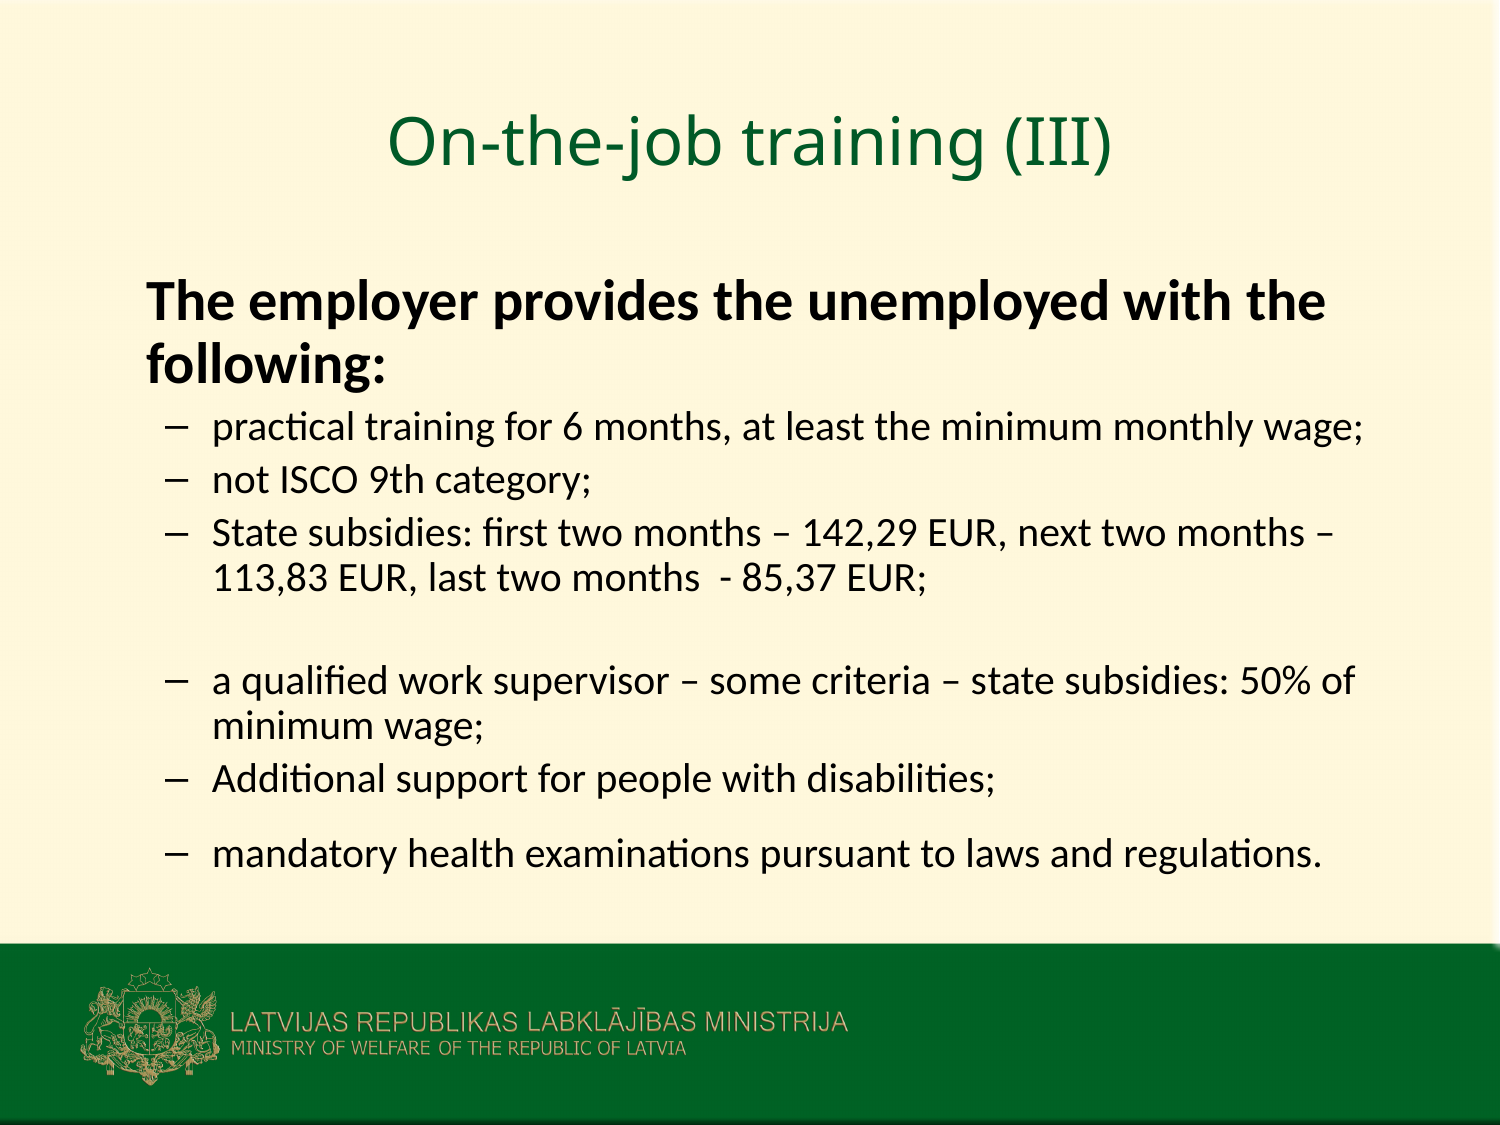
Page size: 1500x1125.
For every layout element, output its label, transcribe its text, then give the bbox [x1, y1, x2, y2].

picture [0, 0, 1500, 1125]
list The employer provides the unemployed with the following: practical training for 6 months, at least the minimum monthly wage; not ISCO 9th category; State subsidies: first two months – 142,29 EUR, next two months – 113,83 EUR, last two months - 85,37 EUR; a qualified work supervisor – some criteria – state subsidies: 50% of minimum wage; Additional support for people with disabilities; mandatory health examinations pursuant to laws and regulations. [74, 262, 1426, 1006]
title On-the-job training (III) [74, 44, 1426, 233]
